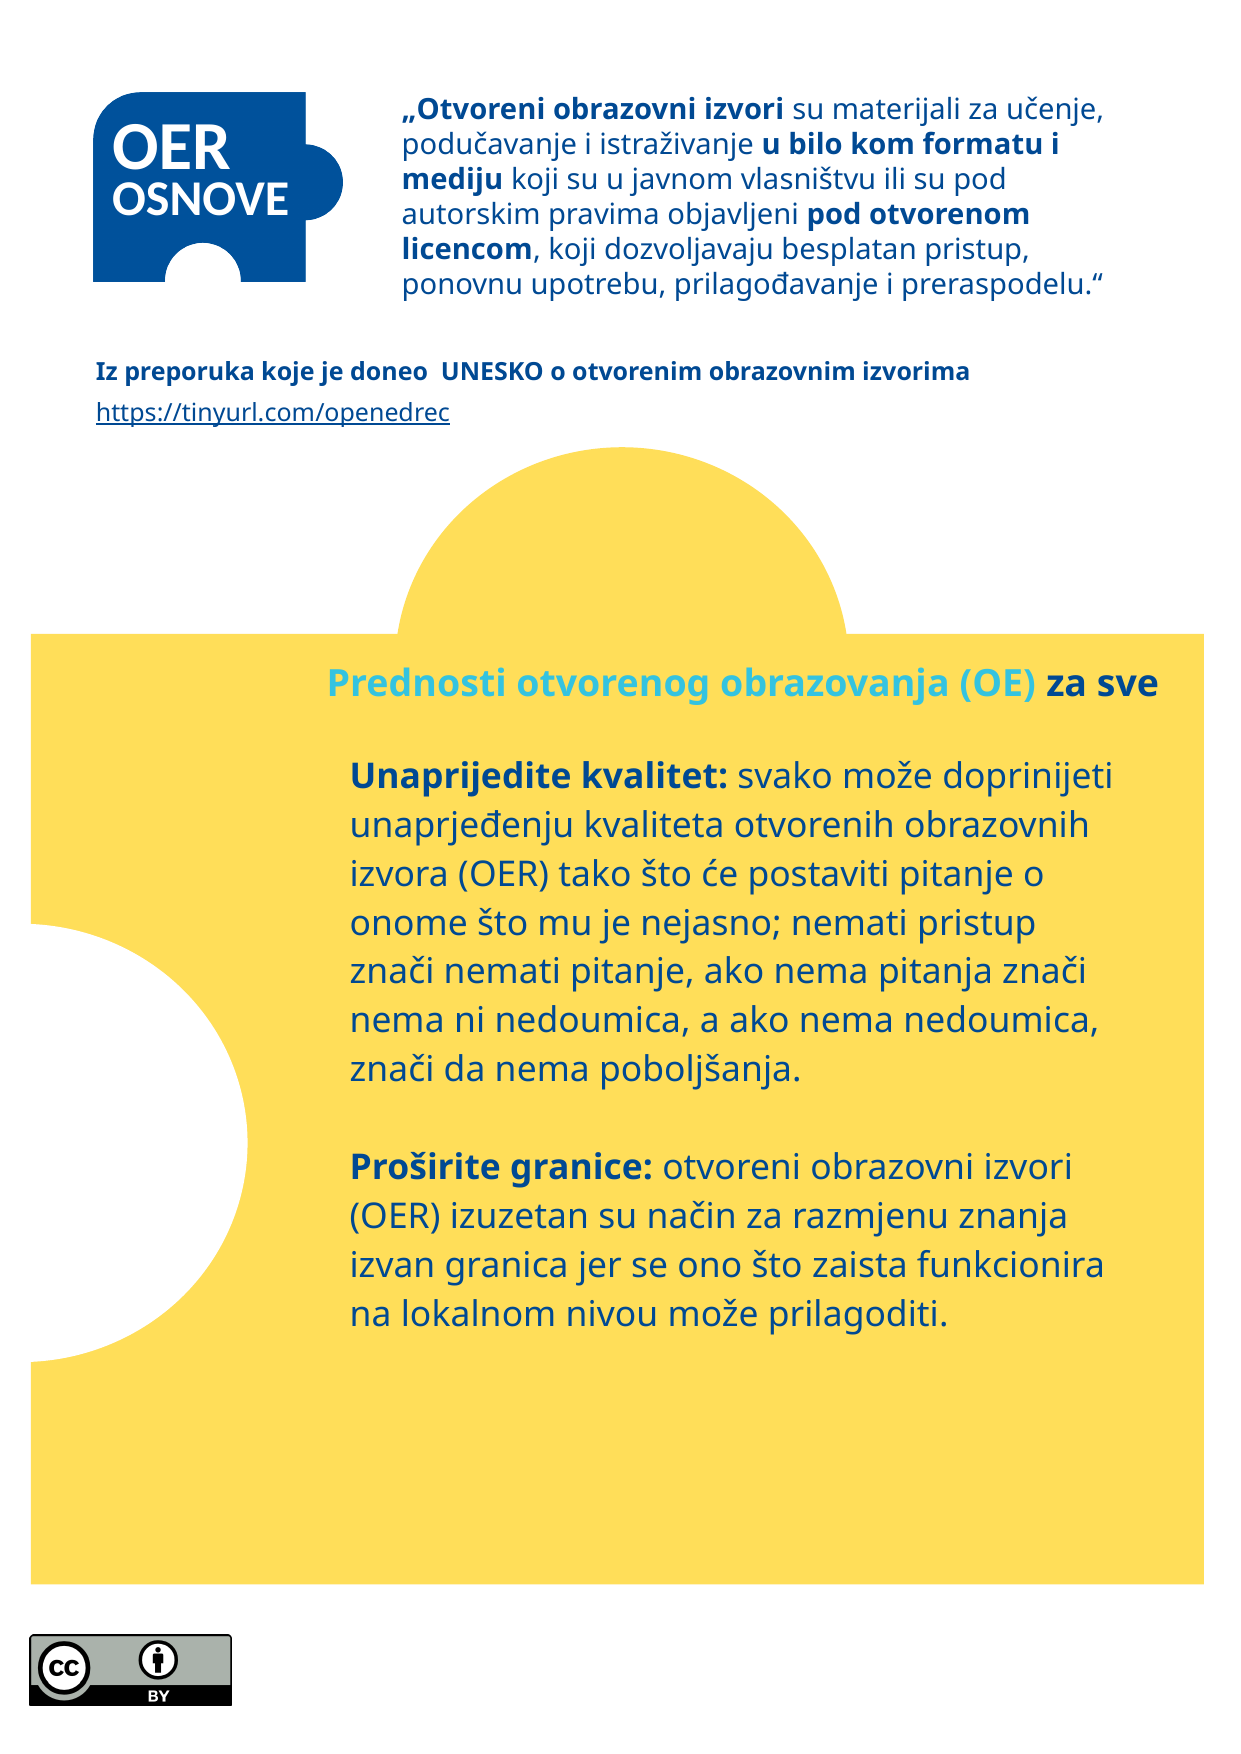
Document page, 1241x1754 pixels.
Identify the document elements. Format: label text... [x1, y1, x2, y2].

text_box [395, 447, 849, 652]
text_box „Otvoreni obrazovni izvori su materijali za učenje, podučavanje i istraživanje u bilo kom formatu i mediju koji su u javnom vlasništvu ili su pod autorskim pravima objavljeni pod otvorenom licencom, koji dozvoljavaju besplatan pristup, ponovnu upotrebu, prilagođavanje i preraspodelu.“ [386, 75, 1147, 316]
text_box [30, 633, 1204, 1585]
text_box [0, 923, 248, 1363]
text_box Unaprijedite kvalitet: svako može doprinijeti unaprjeđenju kvaliteta otvorenih obrazovnih izvora (OER) tako što će postaviti pitanje o onome što mu je nejasno; nemati pristup znači nemati pitanje, ako nema pitanja znači nema ni nedoumica, a ako nema nedoumica, znači da nema poboljšanja. Proširite granice: otvoreni obrazovni izvori (OER) izuzetan su način za razmjenu znanja izvan granica jer se ono što zaista funkcionira na lokalnom nivou može prilagoditi. [334, 756, 1139, 1349]
text_box [29, 29, 1216, 640]
picture [29, 1634, 233, 1706]
text_box Iz preporuka koje je doneo UNESKO o otvorenim obrazovnim izvorima https://tinyurl.com/openedrec [80, 352, 1241, 440]
text_box Prednosti otvorenog obrazovanja (OE) za sve [311, 652, 1216, 756]
picture [93, 92, 343, 282]
